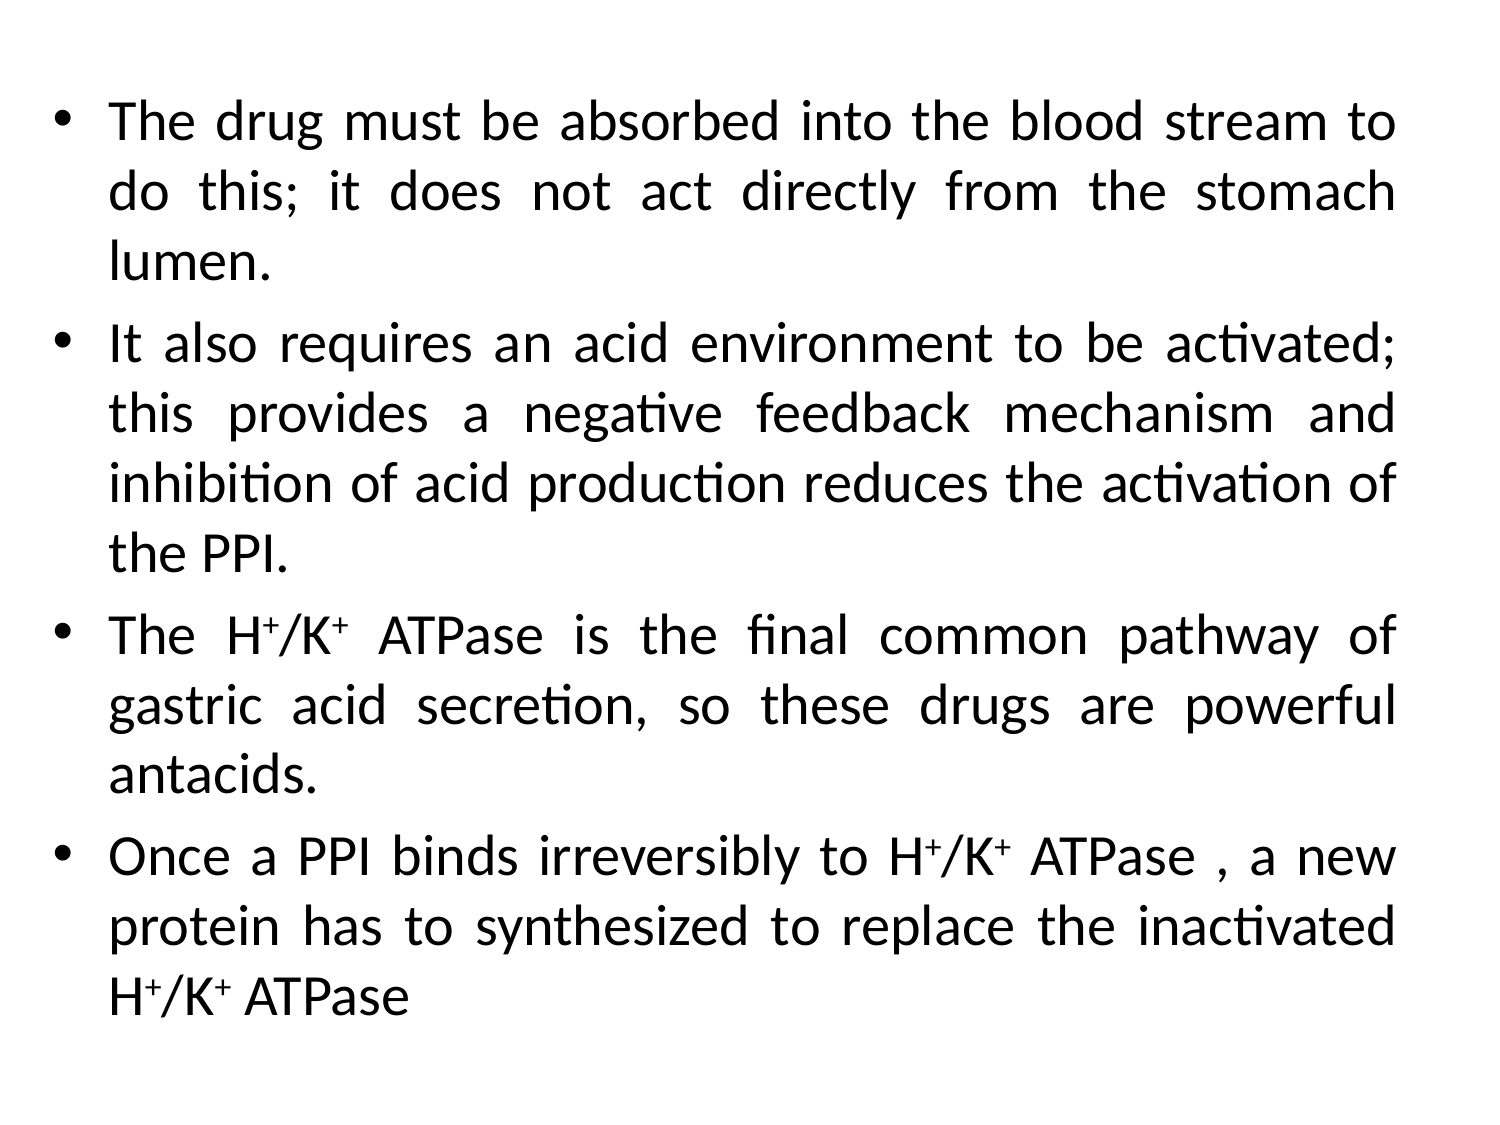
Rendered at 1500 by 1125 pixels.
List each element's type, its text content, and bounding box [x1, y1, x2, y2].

list The drug must be absorbed into the blood stream to do this; it does not act directly from the stomach lumen. It also requires an acid environment to be activated; this provides a negative feedback mechanism and inhibition of acid production reduces the activation of the PPI. The H+/K+ ATPase is the final common pathway of gastric acid secretion, so these drugs are powerful antacids. Once a PPI binds irreversibly to H+/K+ ATPase , a new protein has to synthesized to replace the inactivated H+/K+ ATPase [37, 75, 1413, 1088]
